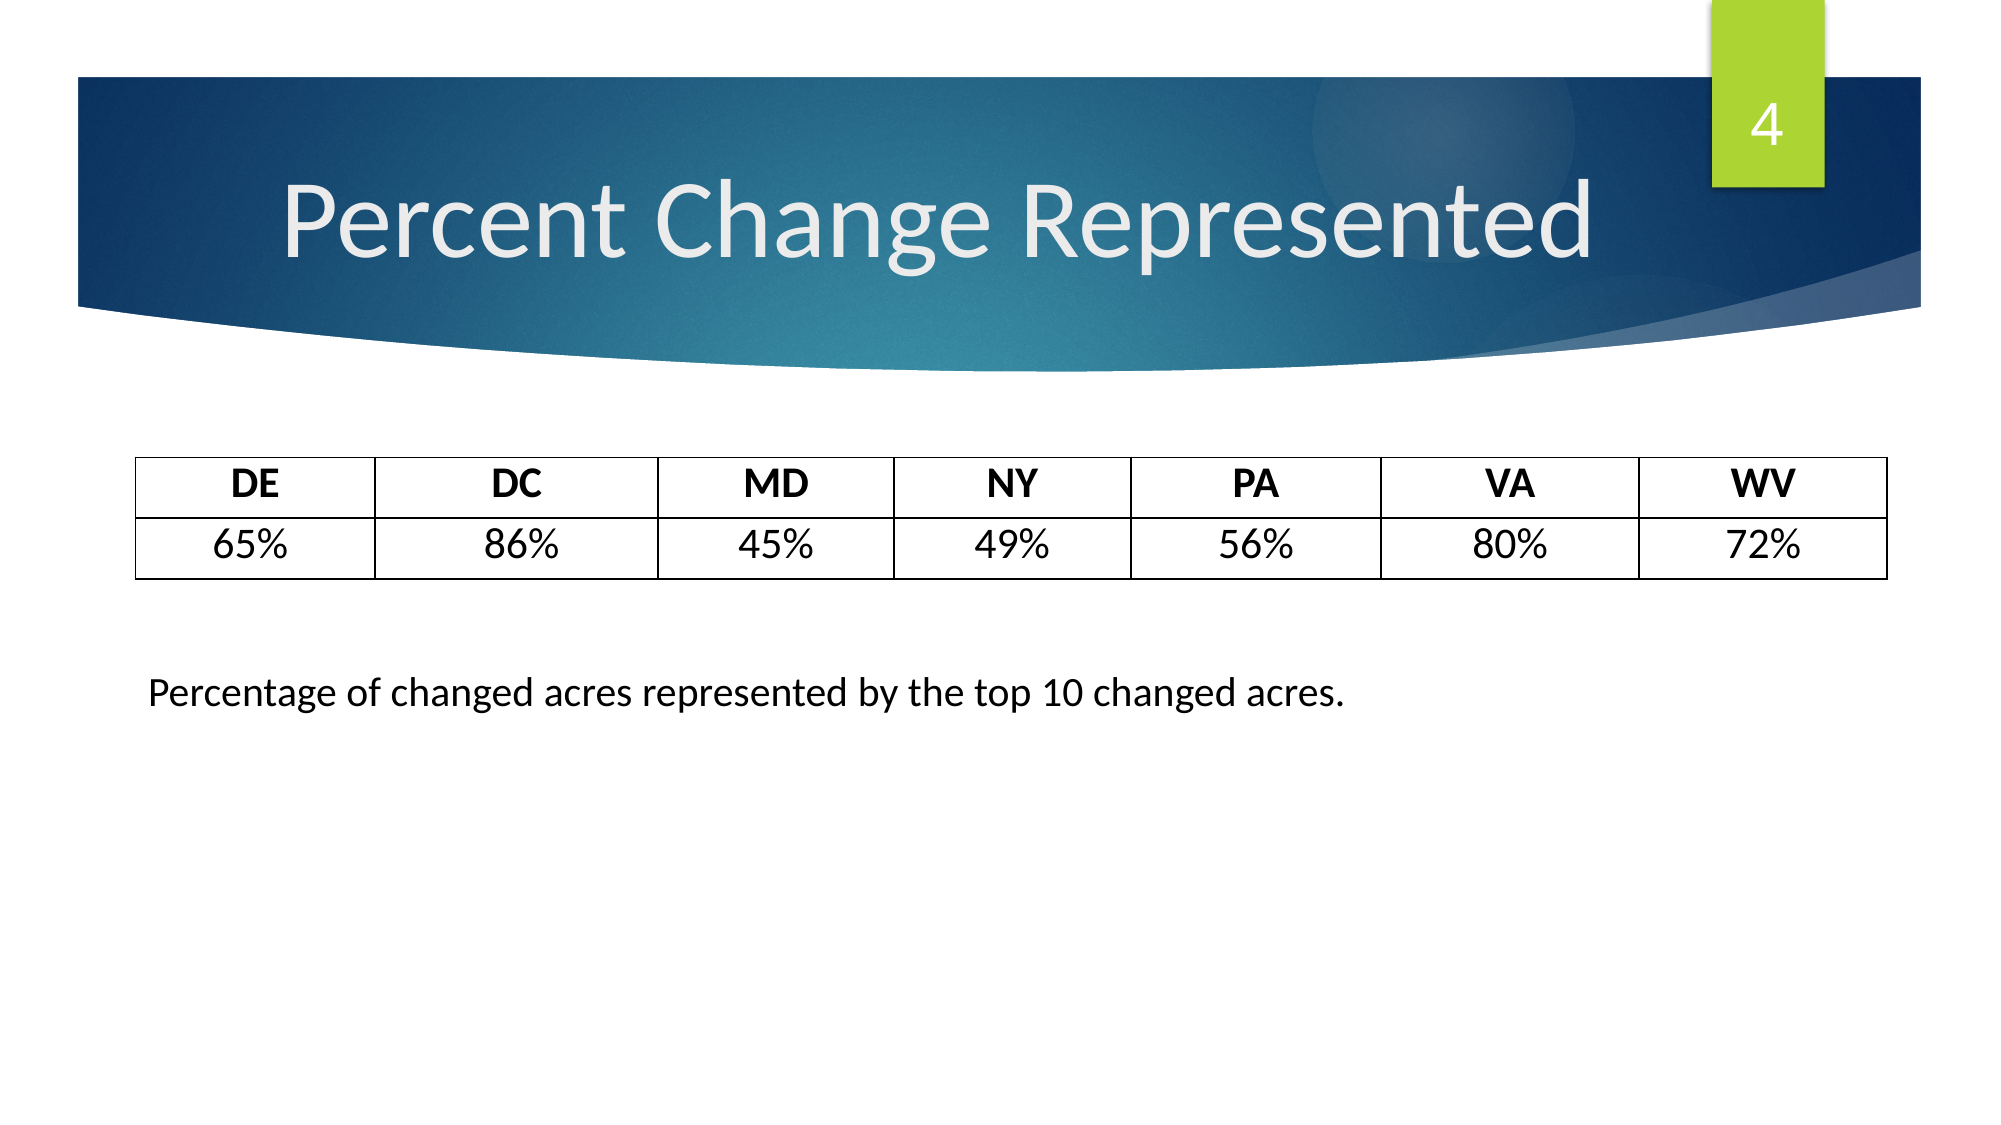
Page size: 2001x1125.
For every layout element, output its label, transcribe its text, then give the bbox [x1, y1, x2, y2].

table_cell 72% [1640, 519, 1886, 578]
table_header DE [136, 458, 374, 517]
table_header NY [895, 458, 1130, 517]
title Percent Change Represented [233, 155, 1671, 271]
table_header MD [659, 458, 893, 517]
table_cell 86% [376, 519, 657, 578]
table_cell 45% [659, 519, 893, 578]
table_header VA [1382, 458, 1638, 517]
slide_number 4 [1698, 48, 1836, 175]
table_cell 49% [895, 519, 1130, 578]
table_cell 80% [1382, 519, 1638, 578]
text_box Percentage of changed acres represented by the top 10 changed acres. [133, 656, 1362, 722]
table_header PA [1132, 458, 1380, 517]
table_cell 56% [1132, 519, 1380, 578]
table_header WV [1640, 458, 1886, 517]
table_cell 65% [136, 519, 374, 578]
table_header DC [376, 458, 657, 517]
